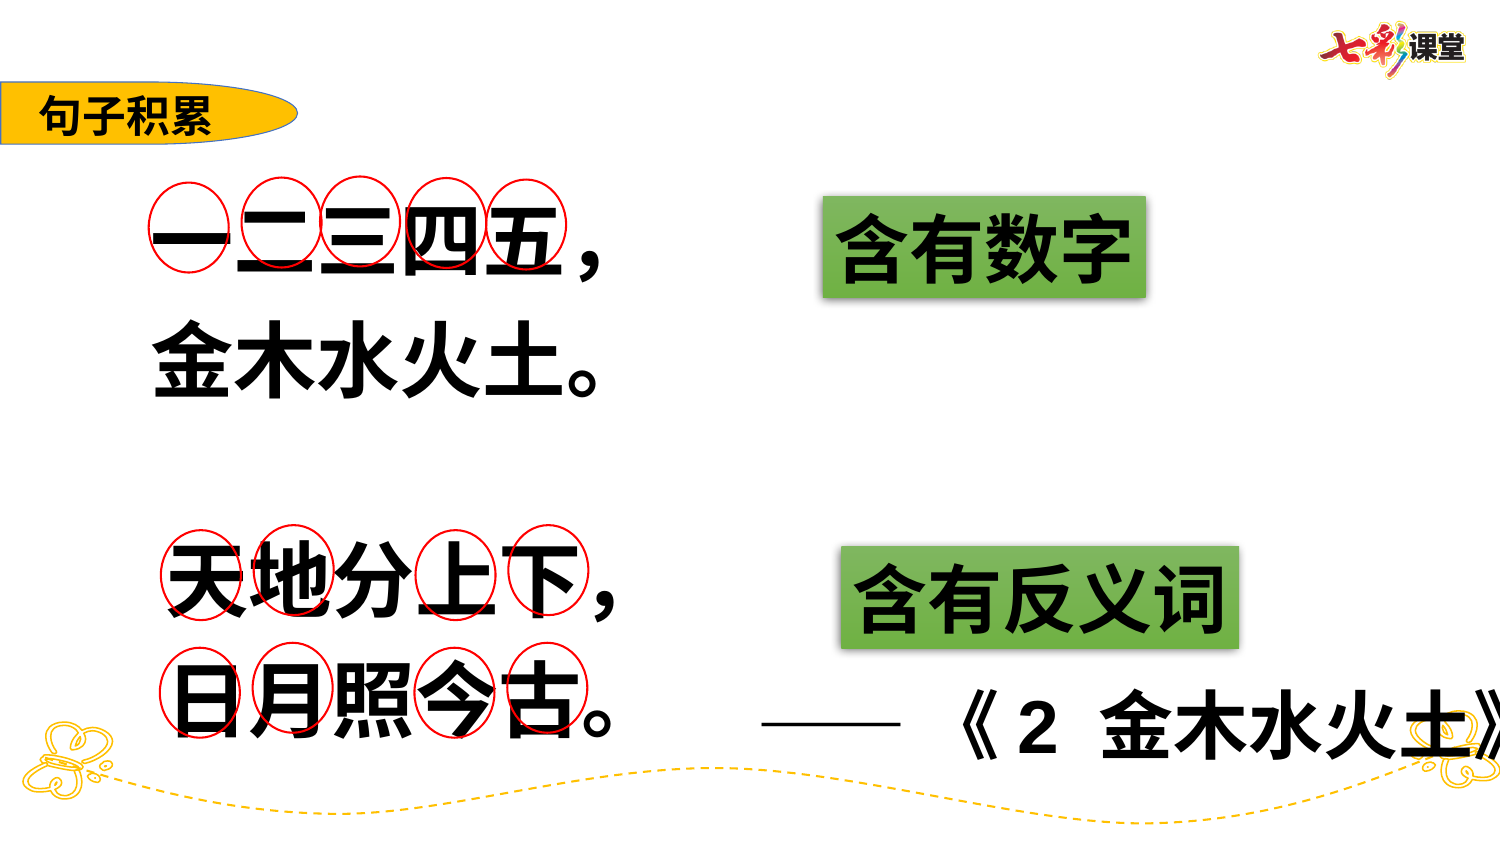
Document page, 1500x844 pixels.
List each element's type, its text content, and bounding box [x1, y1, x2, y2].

text_box [318, 175, 402, 268]
text_box [159, 529, 242, 622]
text_box [147, 181, 230, 274]
text_box 一二三四五， 金木水火土。 [138, 162, 821, 414]
text_box ——《2 金木水火土》 [745, 673, 1500, 775]
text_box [0, 81, 298, 148]
text_box 含有数字 [822, 196, 1146, 298]
text_box [506, 641, 589, 734]
text_box [240, 176, 321, 269]
text_box [413, 646, 496, 739]
text_box 含有反义词 [841, 546, 1240, 649]
picture [1316, 20, 1468, 80]
text_box [414, 529, 497, 622]
text_box [158, 646, 241, 739]
text_box [507, 524, 590, 617]
text_box [405, 176, 486, 270]
text_box 天地分上下， 日月照今古。 [154, 502, 837, 754]
text_box [485, 178, 568, 271]
text_box [251, 641, 334, 734]
text_box [252, 524, 335, 617]
